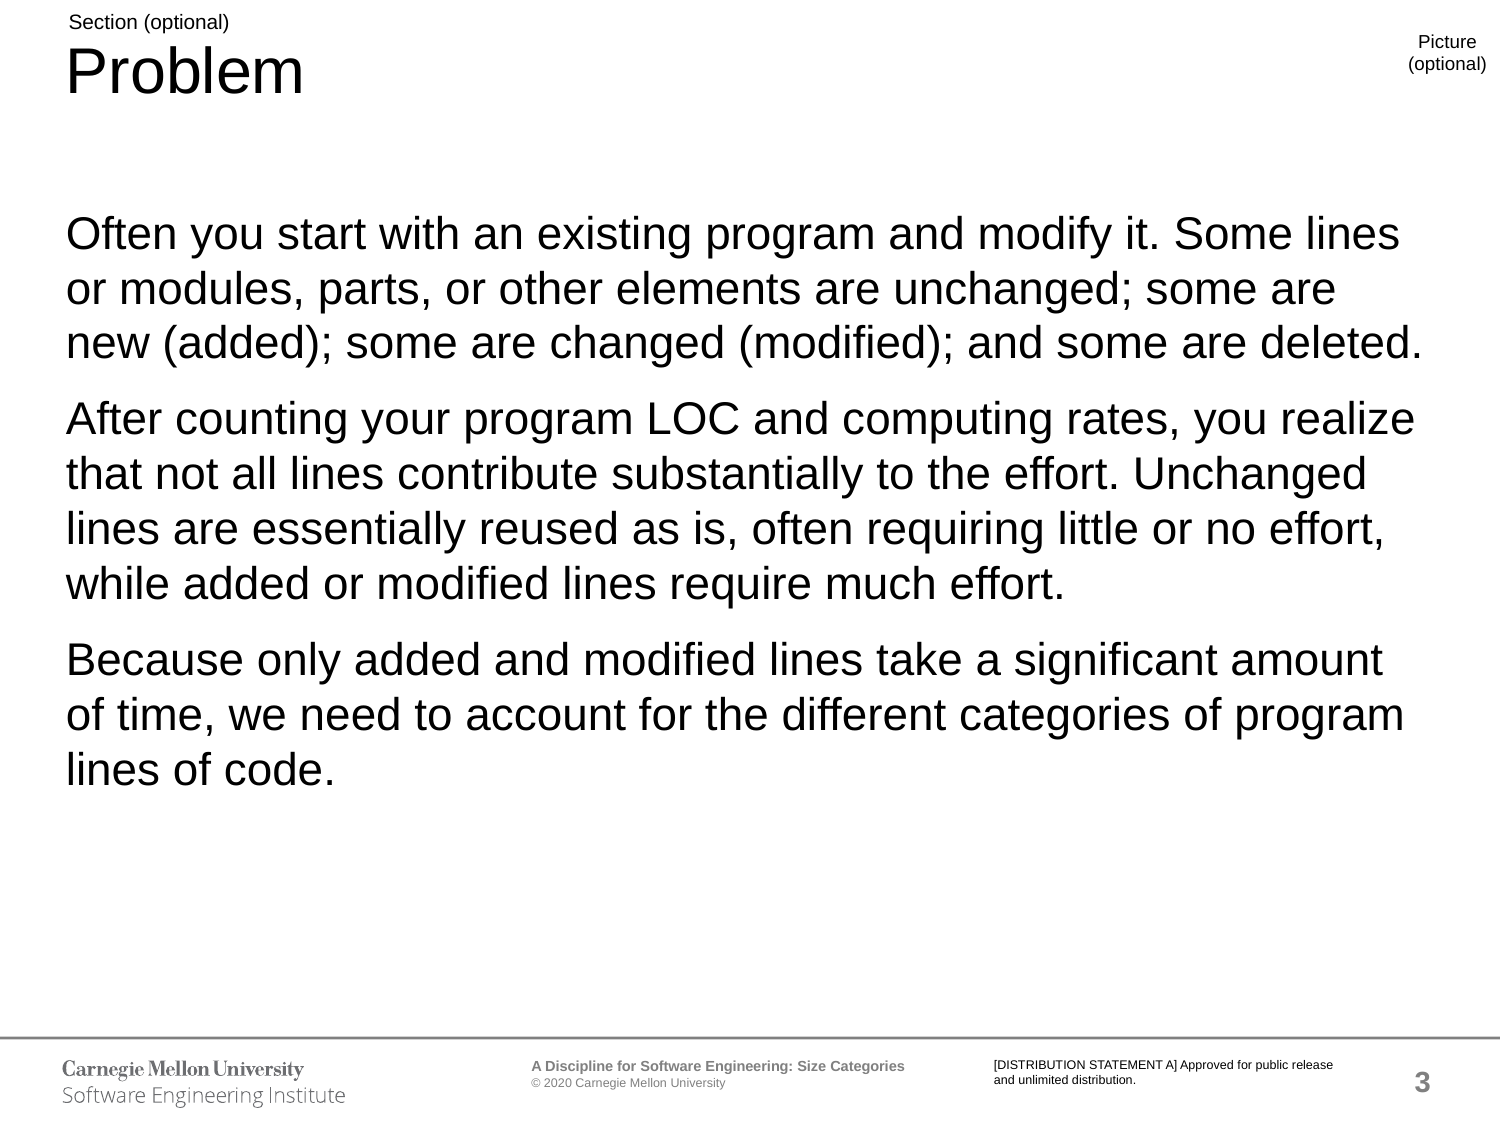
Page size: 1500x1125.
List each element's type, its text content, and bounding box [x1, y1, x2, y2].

list Often you start with an existing program and modify it. Some lines or modules, parts, or other elements are unchanged; some are new (added); some are changed (modified); and some are deleted. After counting your program LOC and computing rates, you realize that not all lines contribute substantially to the effort. Unchanged lines are essentially reused as is, often requiring little or no effort, while added or modified lines require much effort. Because only added and modified lines take a significant amount of time, we need to account for the different categories of program lines of code. [65, 203, 1431, 1026]
title Problem [65, 37, 1376, 148]
